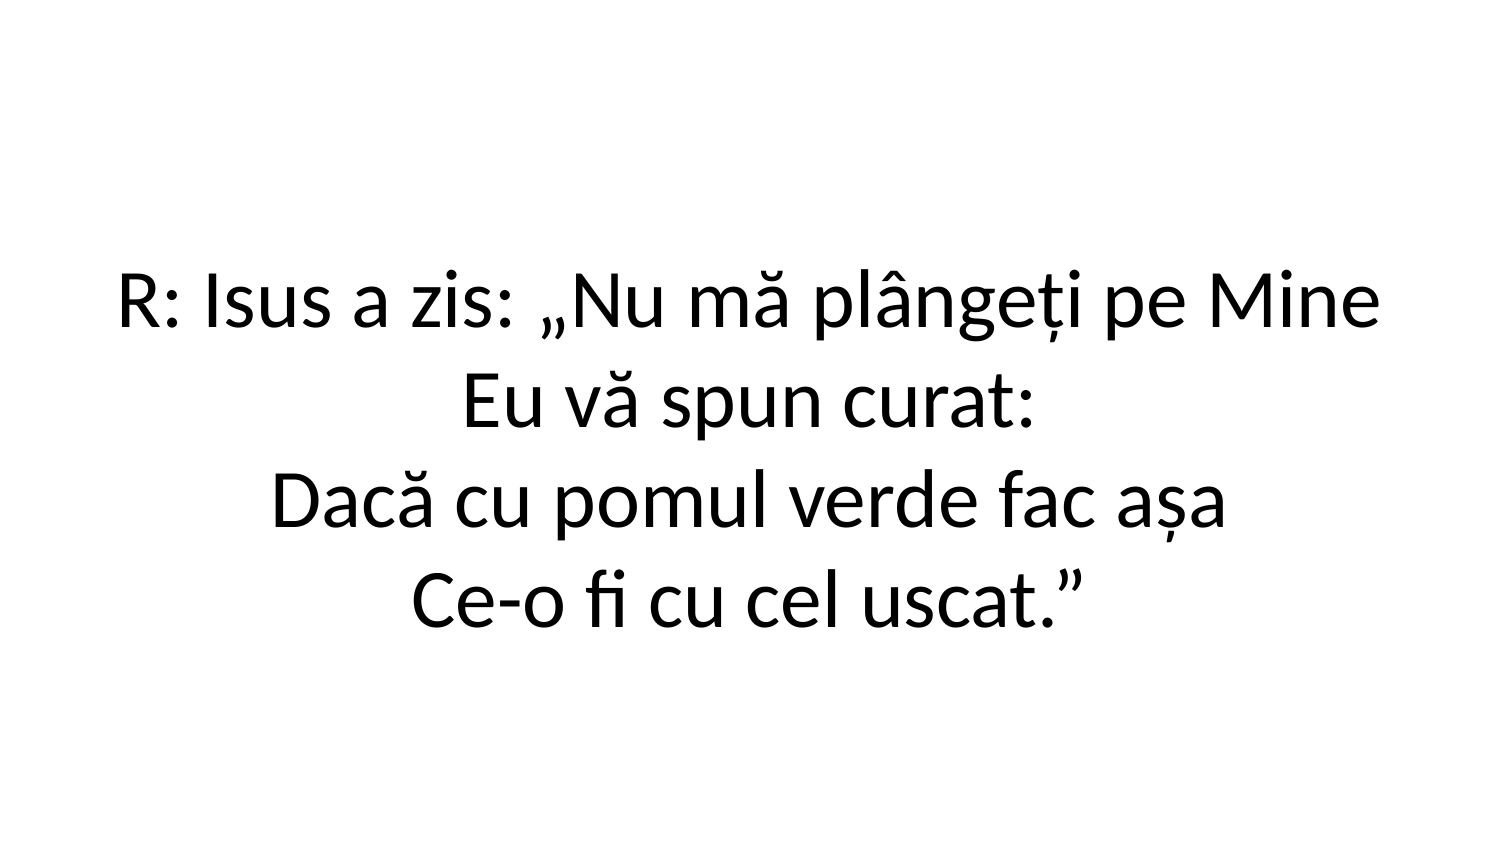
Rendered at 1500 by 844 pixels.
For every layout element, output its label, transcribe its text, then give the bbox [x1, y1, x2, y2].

text_box R: Isus a zis: „Nu mă plângeți pe Mine Eu vă spun curat: Dacă cu pomul verde fac așa Ce-o fi cu cel uscat.” [101, 192, 1398, 652]
